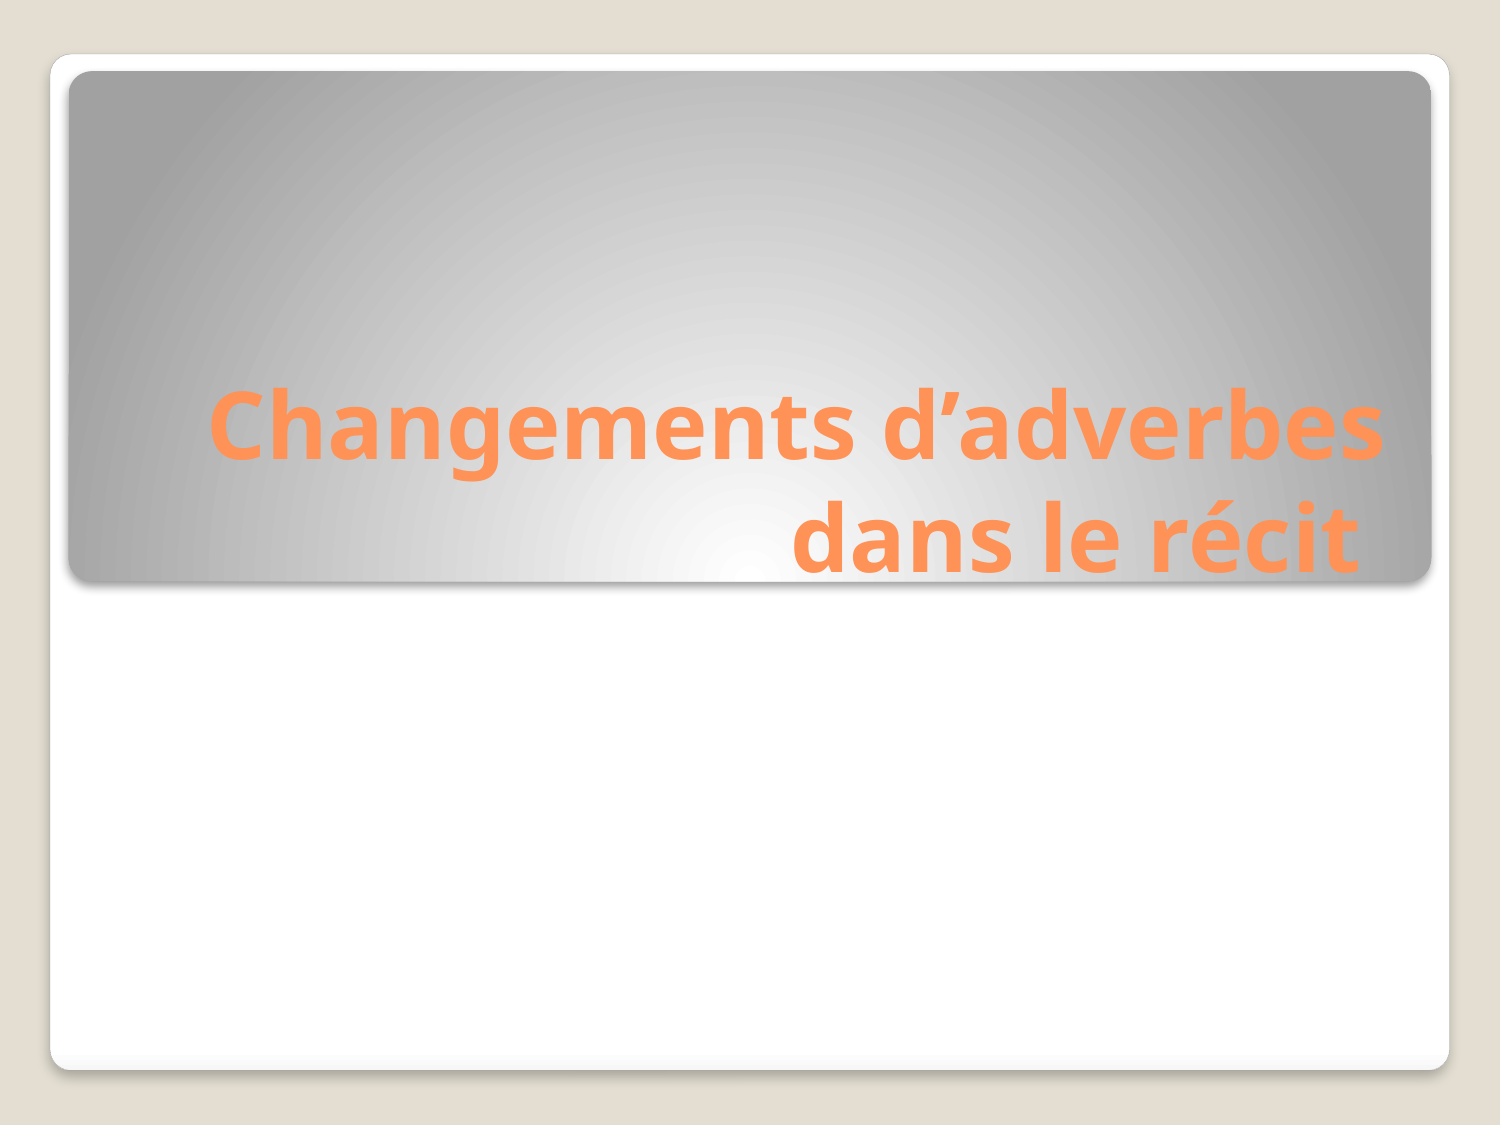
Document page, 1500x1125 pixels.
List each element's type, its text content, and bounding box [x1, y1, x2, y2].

title Changements d’adverbes dans le récit [118, 298, 1394, 599]
